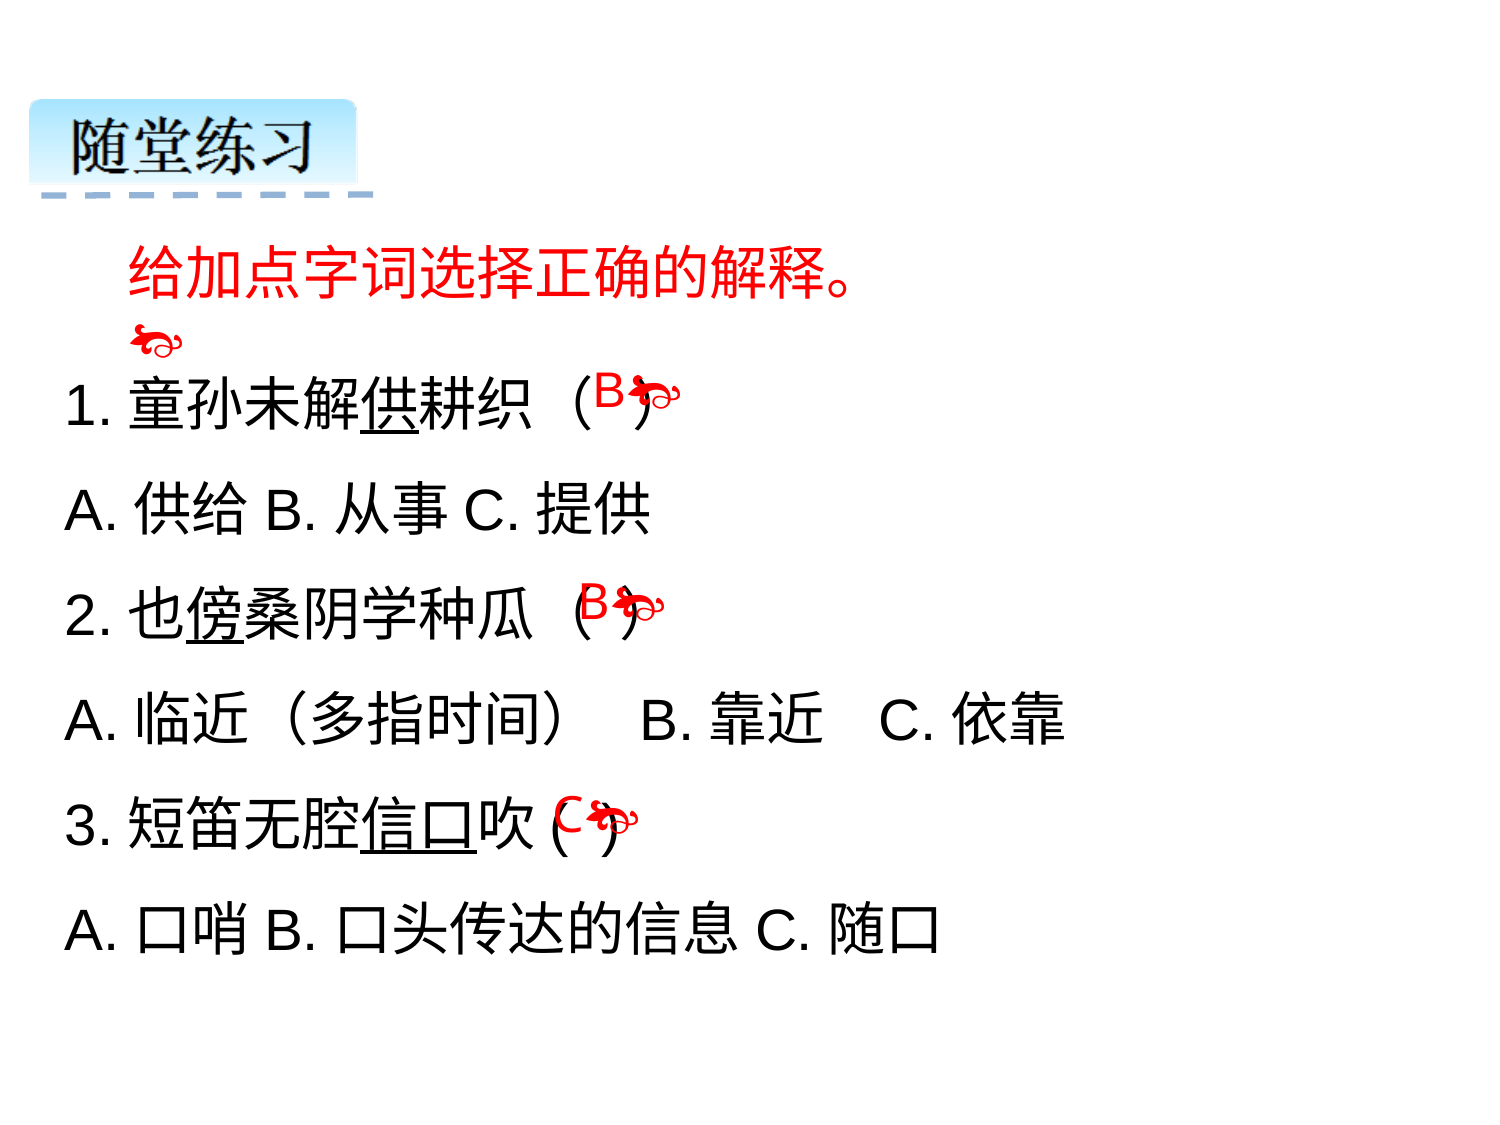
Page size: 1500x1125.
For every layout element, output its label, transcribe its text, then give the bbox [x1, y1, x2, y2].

text_box 1.童孙未解供耕织（ ） A.供给B.从事C.提供 2.也傍桑阴学种瓜（ ） A.临近（多指时间） B.靠近 C.依靠 3.短笛无腔信口吹( ) A.口哨B.口头传达的信息C.随口 [49, 324, 1468, 1040]
picture [29, 99, 361, 188]
text_box B [549, 349, 713, 425]
text_box B [562, 562, 763, 638]
text_box 给加点字词选择正确的解释。  [112, 228, 1282, 324]
text_box C [537, 774, 738, 850]
